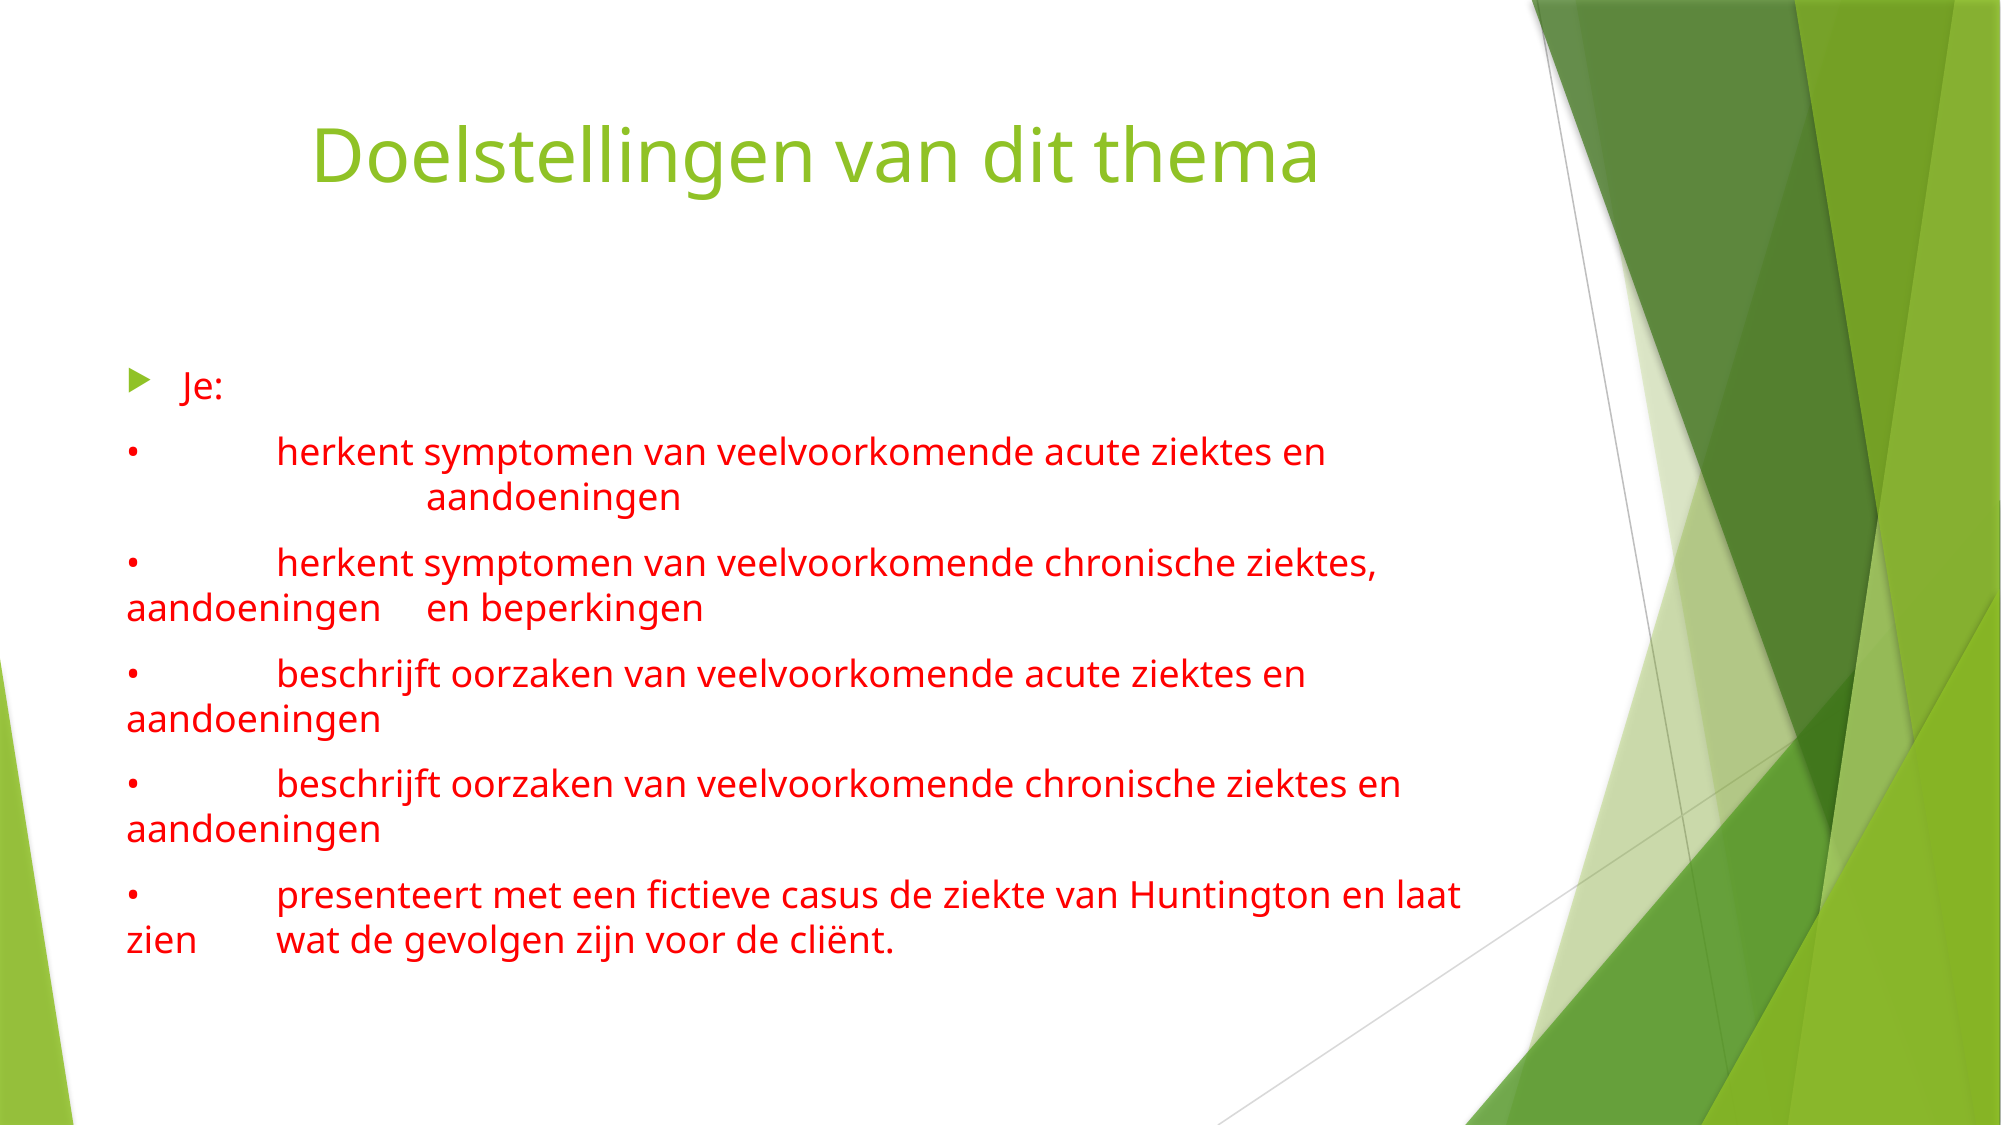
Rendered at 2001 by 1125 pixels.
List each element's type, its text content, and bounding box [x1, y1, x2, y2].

title Doelstellingen van dit thema [111, 99, 1522, 317]
list Je: • herkent symptomen van veelvoorkomende acute ziektes en aandoeningen • herkent symptomen van veelvoorkomende chronische ziektes, aandoeningen en beperkingen • beschrijft oorzaken van veelvoorkomende acute ziektes en aandoeningen • beschrijft oorzaken van veelvoorkomende chronische ziektes en aandoeningen • presenteert met een fictieve casus de ziekte van Huntington en laat zien wat de gevolgen zijn voor de cliënt. [111, 354, 1522, 992]
